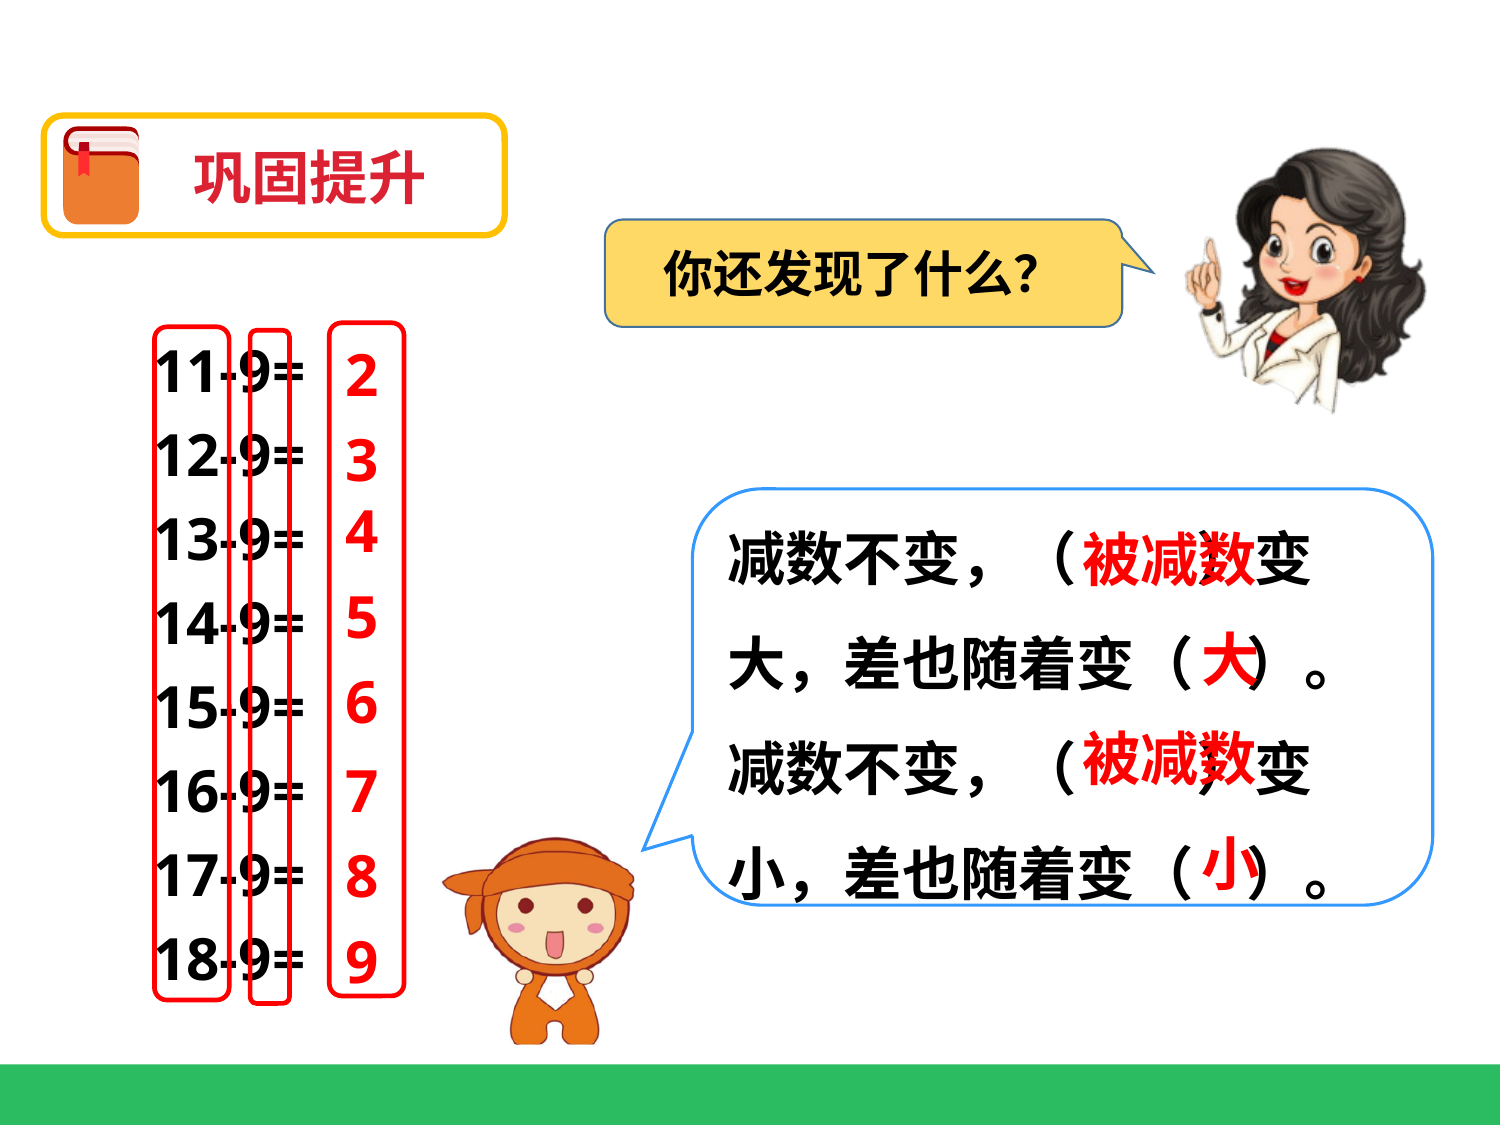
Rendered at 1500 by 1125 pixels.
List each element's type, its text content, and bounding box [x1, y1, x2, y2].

text_box [249, 329, 291, 1005]
picture [1152, 58, 1500, 450]
text_box 小 [1158, 805, 1292, 905]
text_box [604, 219, 1155, 327]
picture [440, 834, 635, 1045]
text_box 大 [1158, 601, 1292, 700]
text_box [43, 115, 505, 236]
text_box 11-9= 12-9= 13-9= 14-9= 15-9= 16-9= 17-9= 18-9= [138, 312, 441, 1084]
text_box [153, 325, 231, 1002]
text_box 减数不变，（ ）变大，差也随着变（ ）。 减数不变，（ ）变小，差也随着变（ ）。 [643, 488, 1433, 906]
text_box 被减数 [1040, 700, 1284, 800]
text_box 被减数 [1040, 501, 1284, 601]
text_box 9 [330, 992, 394, 1003]
text_box [328, 321, 406, 997]
